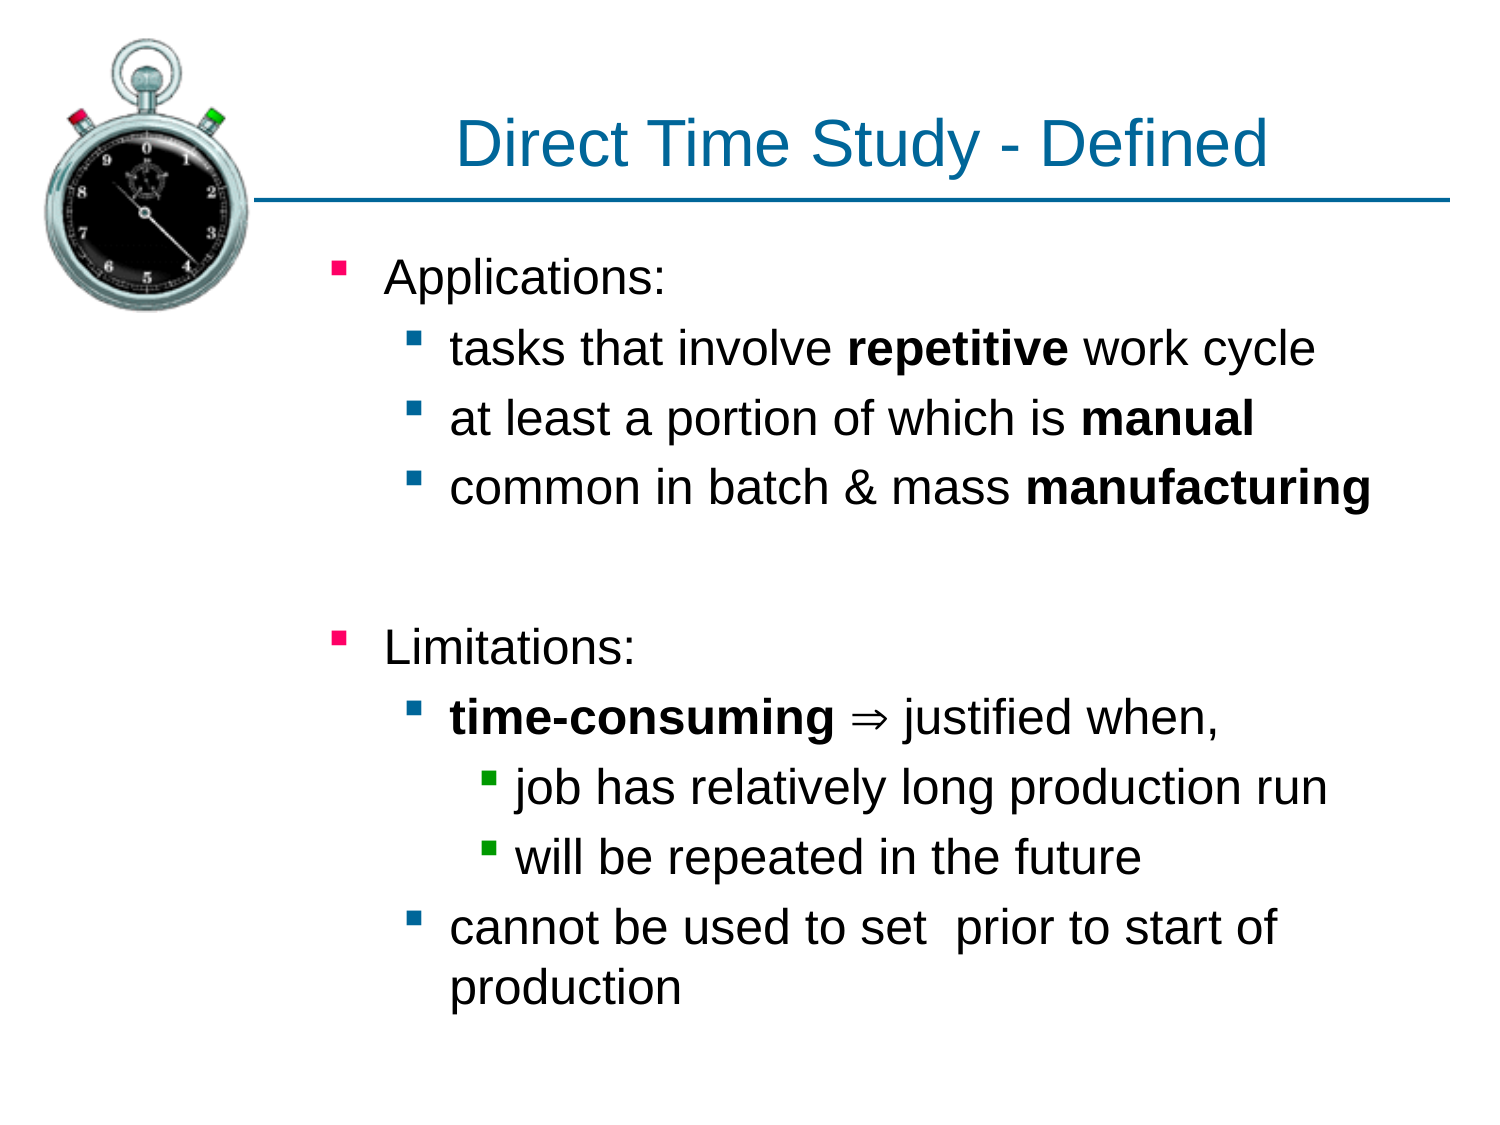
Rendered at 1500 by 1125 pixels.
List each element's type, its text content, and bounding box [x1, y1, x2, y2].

title Direct Time Study - Defined [275, 37, 1450, 188]
picture [37, 37, 254, 313]
